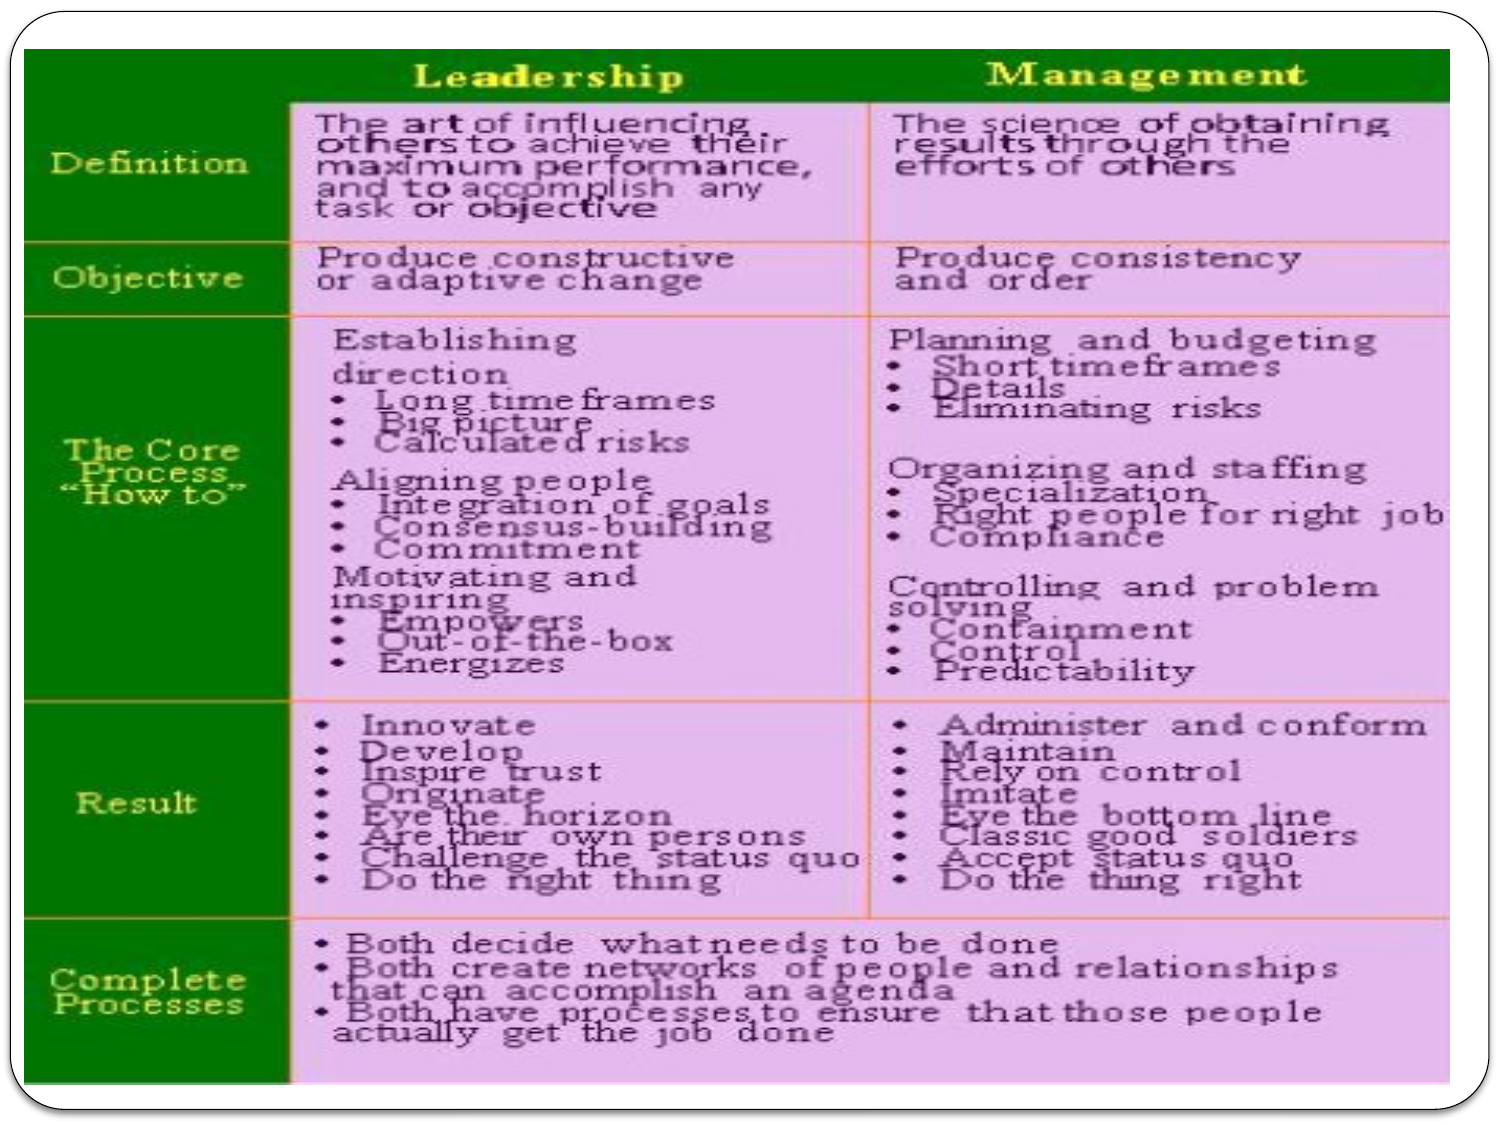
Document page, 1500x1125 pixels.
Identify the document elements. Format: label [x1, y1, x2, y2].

picture [24, 49, 1451, 1085]
